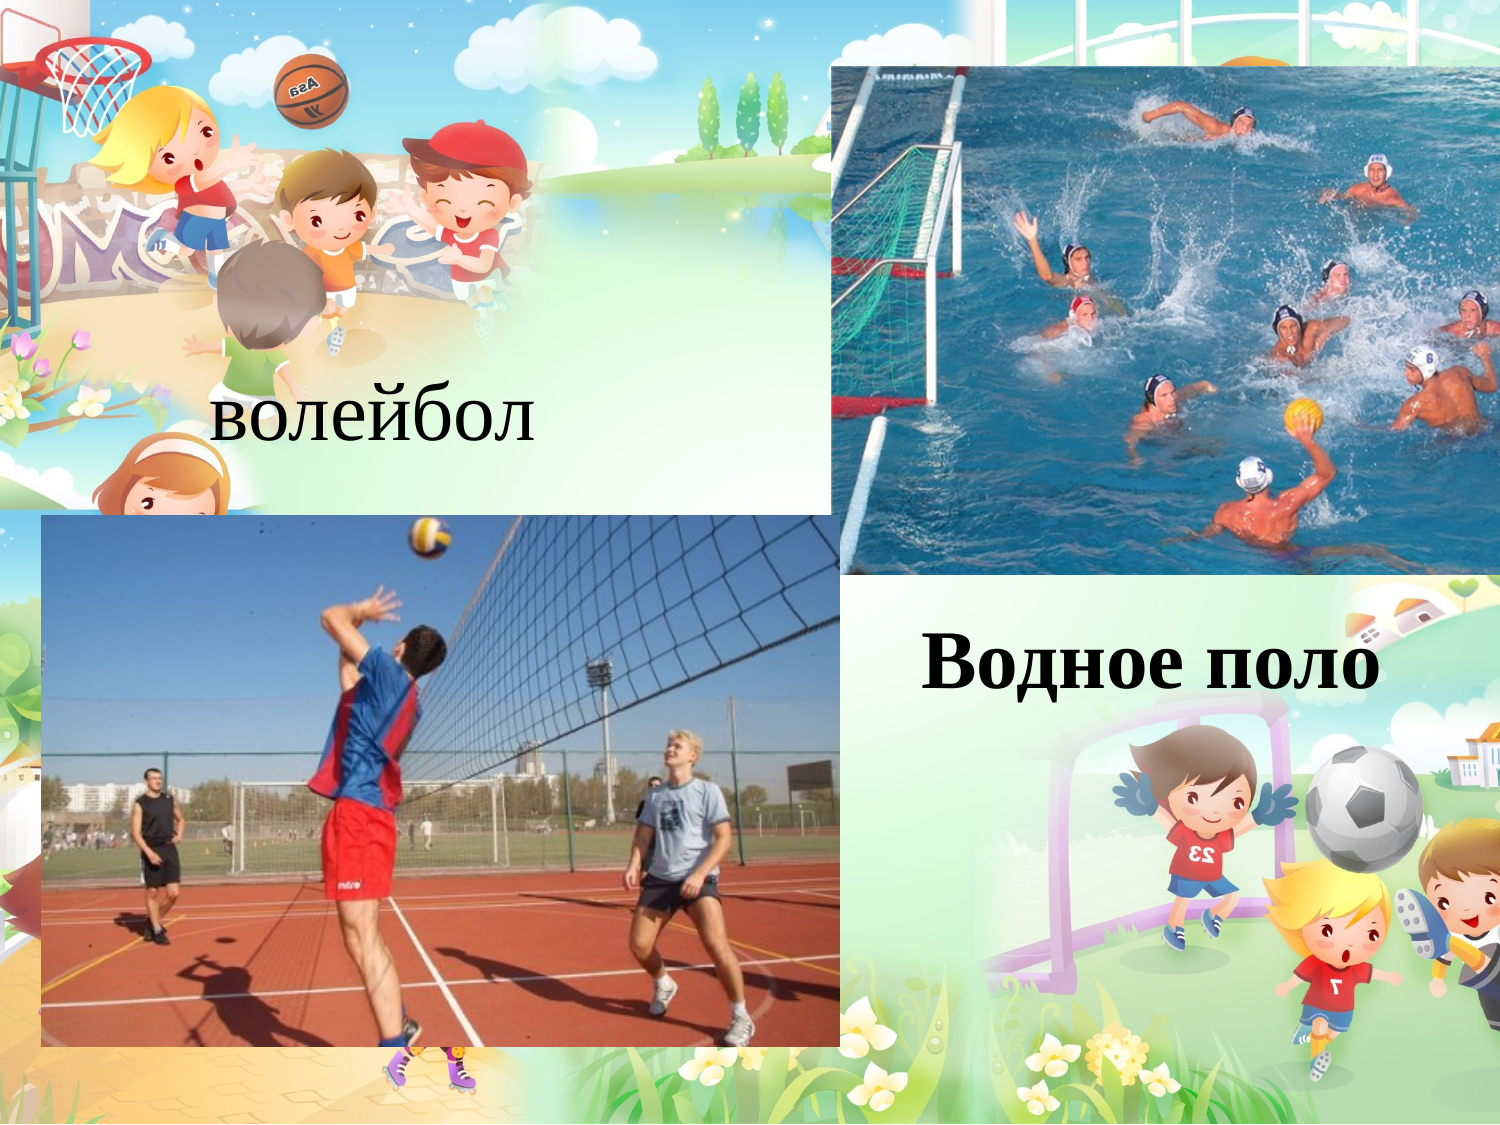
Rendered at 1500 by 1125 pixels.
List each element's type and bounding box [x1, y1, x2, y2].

picture [40, 66, 1500, 1047]
list [0, 0, 1500, 1124]
